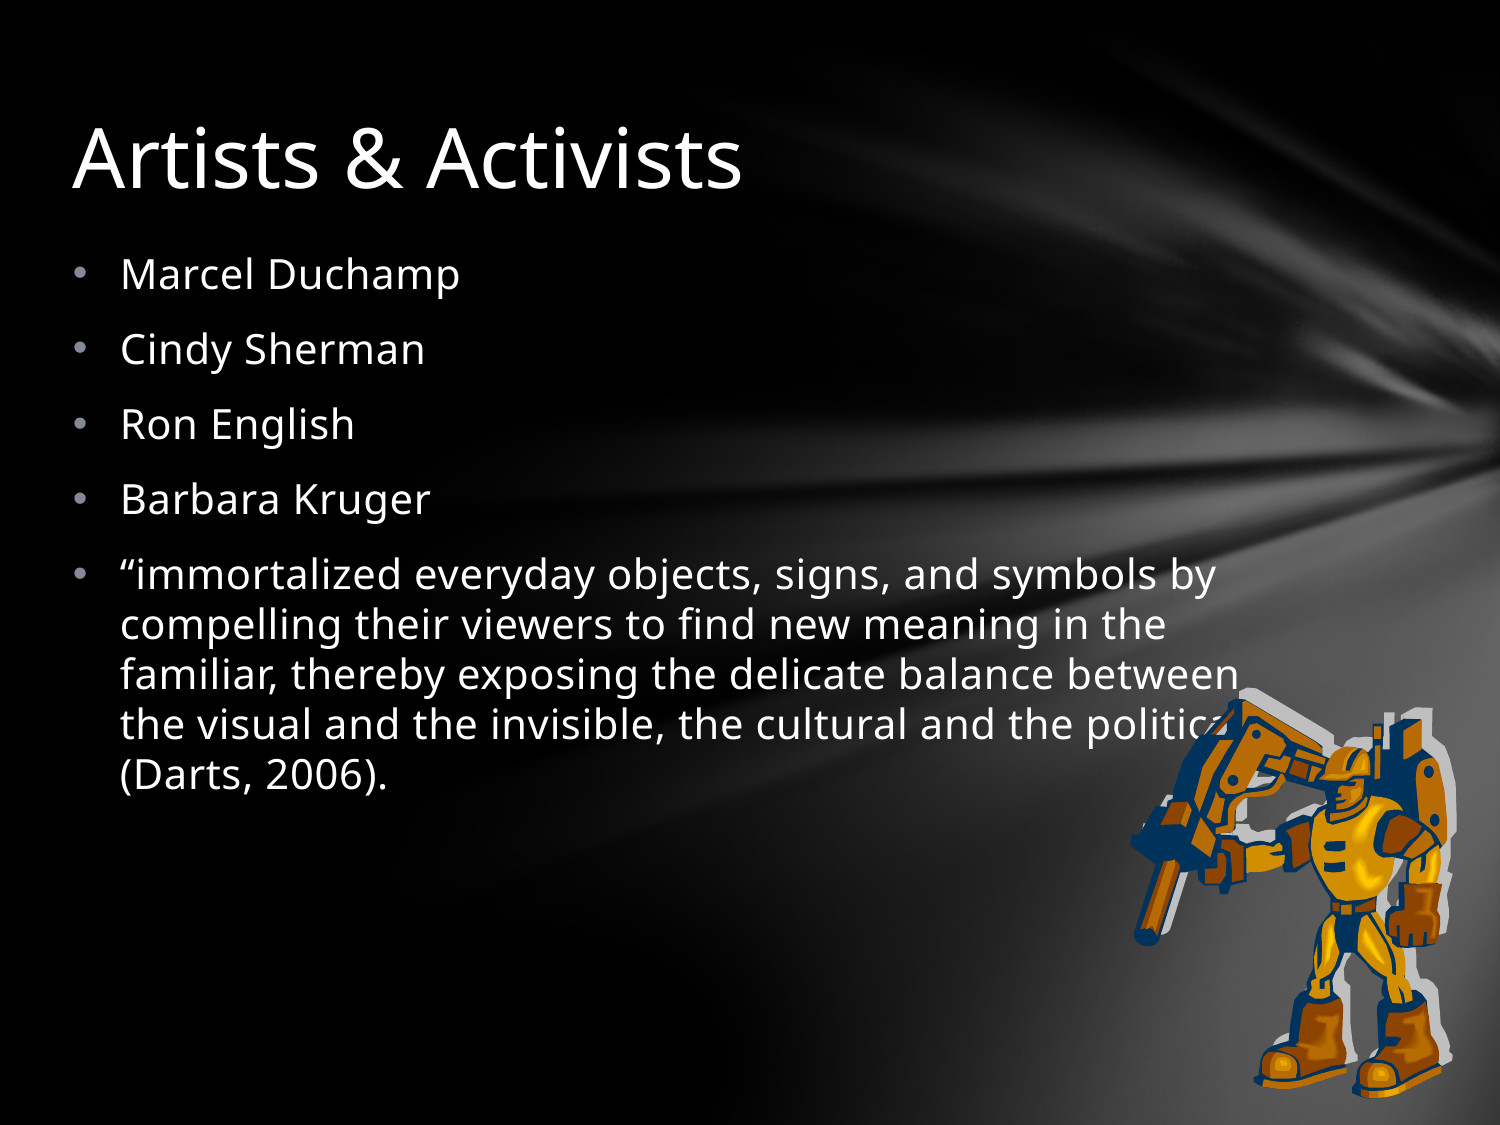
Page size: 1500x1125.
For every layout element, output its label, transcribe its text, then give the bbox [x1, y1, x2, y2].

picture [1129, 687, 1457, 1101]
title Artists & Activists [57, 37, 1318, 213]
list Marcel Duchamp Cindy Sherman Ron English Barbara Kruger “immortalized everyday objects, signs, and symbols by compelling their viewers to find new meaning in the familiar, thereby exposing the delicate balance between the visual and the invisible, the cultural and the political” (Darts, 2006). [57, 239, 1318, 1015]
